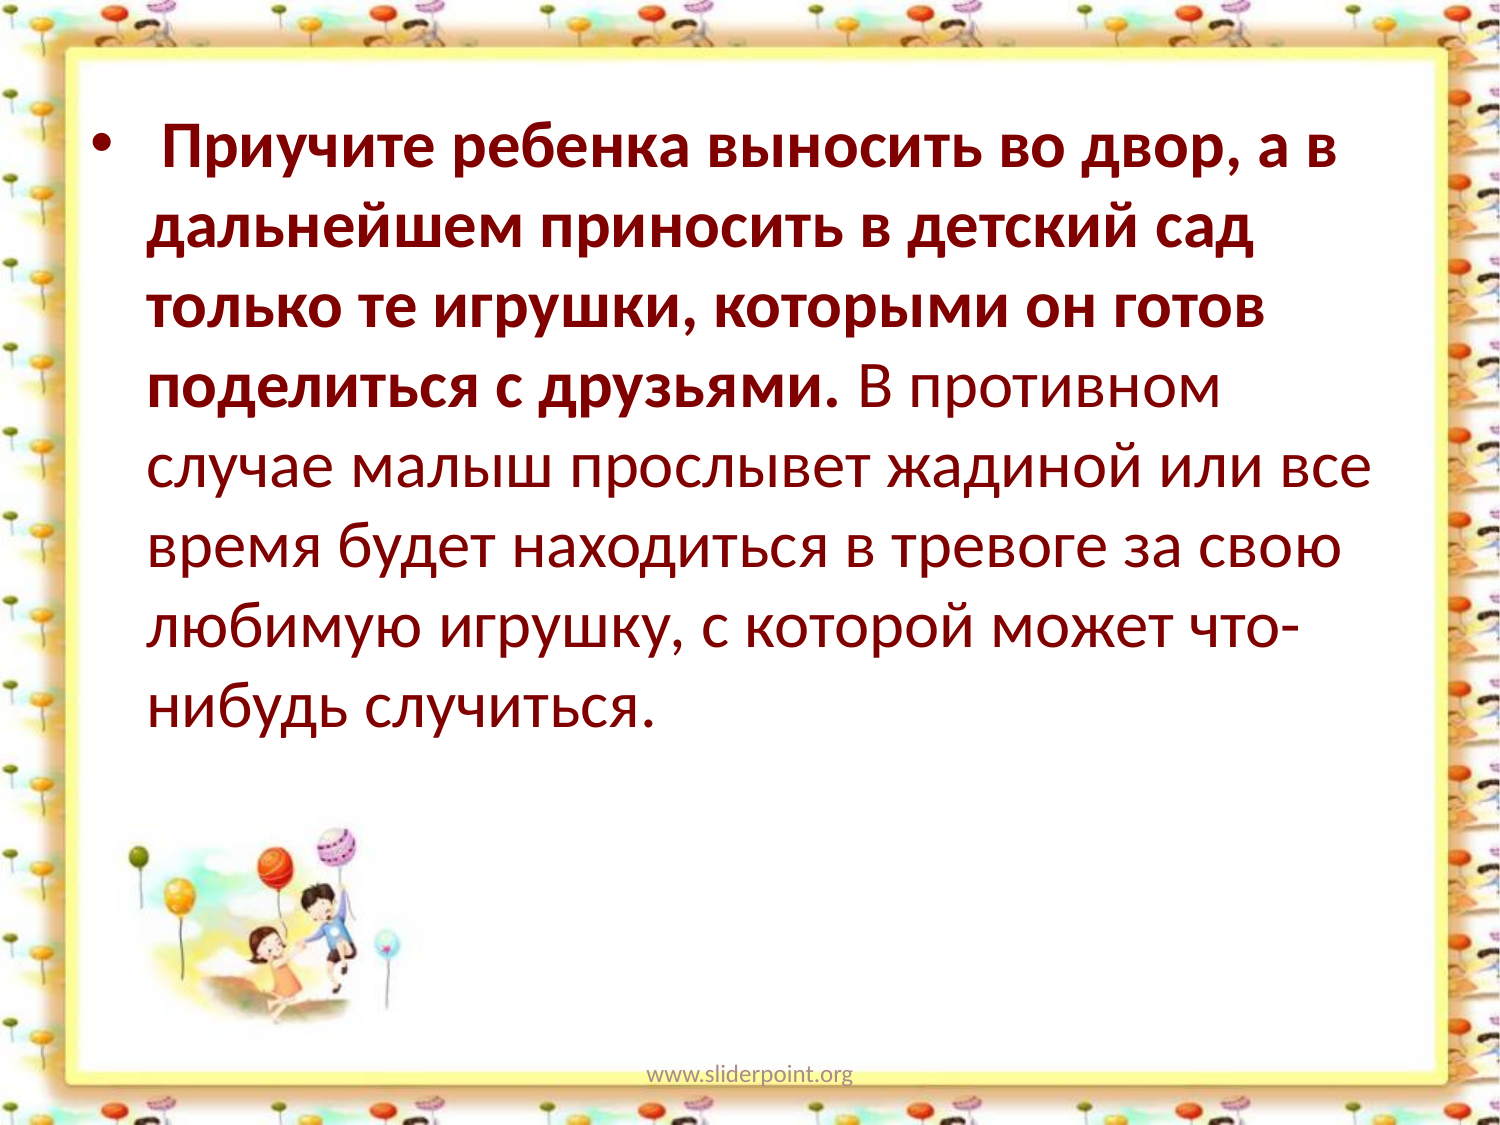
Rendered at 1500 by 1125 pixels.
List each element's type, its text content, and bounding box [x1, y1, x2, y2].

list Приучите ребенка выносить во двор, а в дальнейшем приносить в детский сад только те игрушки, которыми он готов поделиться с друзьями. В противном случае малыш прослывет жадиной или все время будет находиться в тревоге за свою любимую игрушку, с которой может что-нибудь случиться. [74, 93, 1426, 1006]
footer www.sliderpoint.org [512, 1042, 988, 1103]
picture [0, 0, 1500, 1125]
